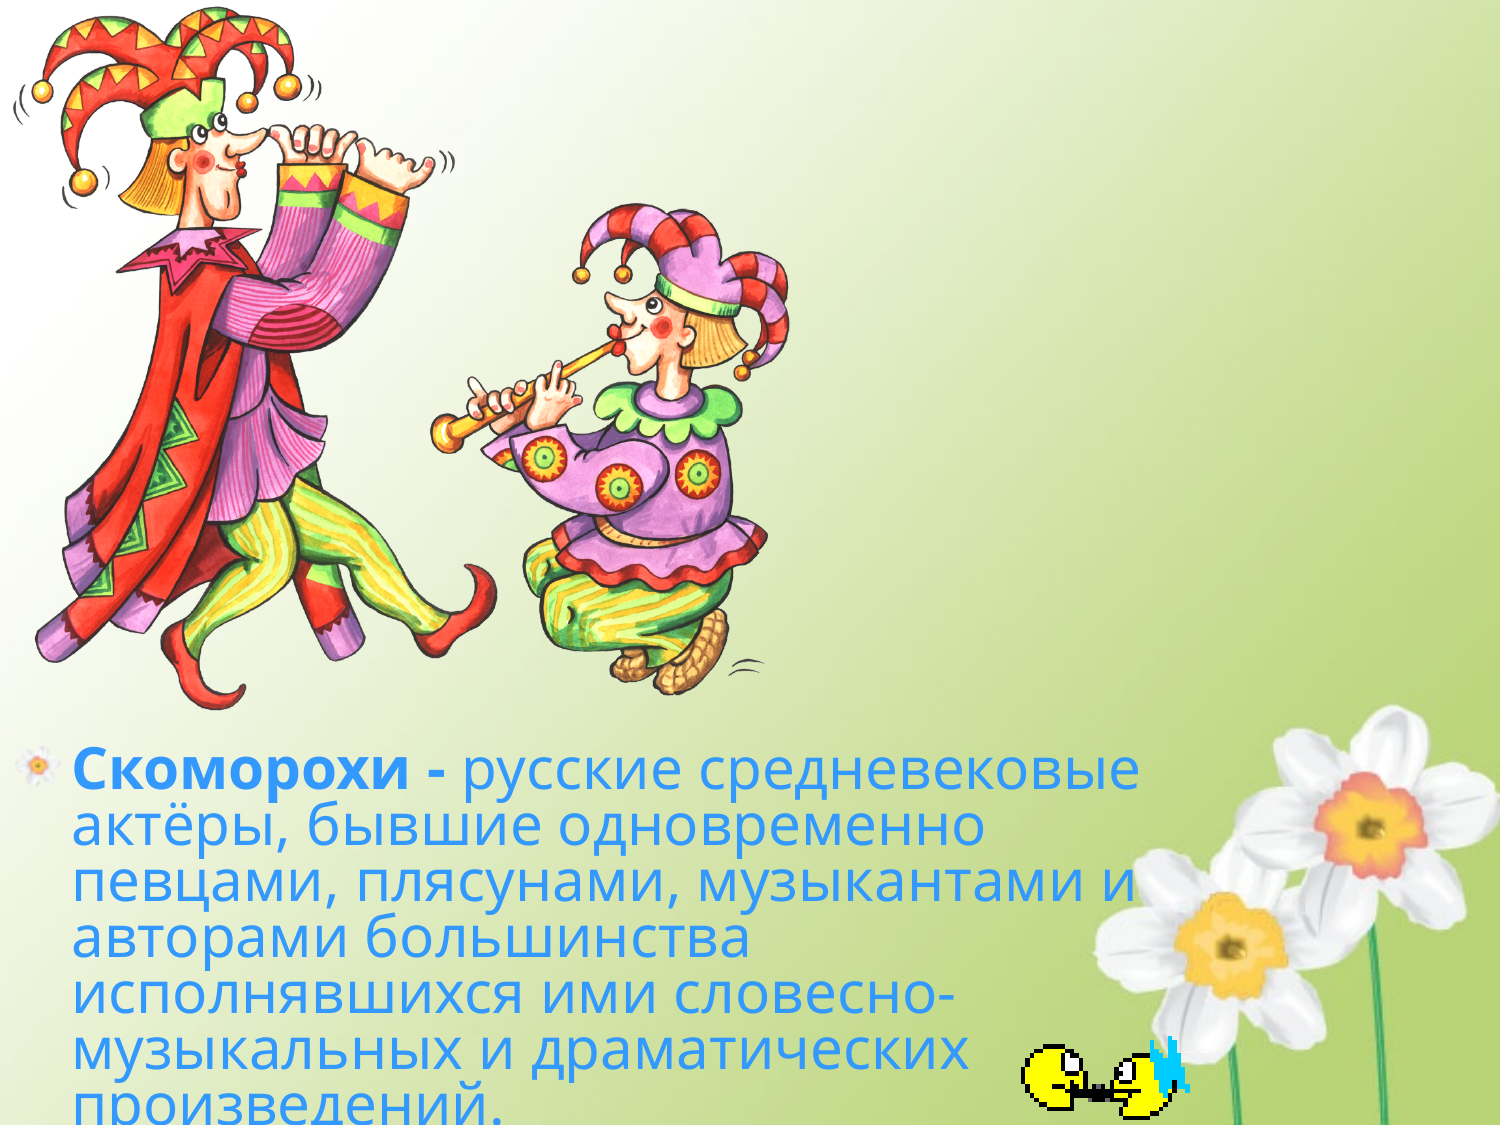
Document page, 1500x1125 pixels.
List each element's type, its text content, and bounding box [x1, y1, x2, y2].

picture [0, 0, 1500, 1125]
list Скоморохи - русские средневековые актёры, бывшие одновременно певцами, плясунами, музыкантами и авторами большинства исполнявшихся ими словесно-музыкальных и драматических произведений. [0, 737, 1188, 1125]
picture [15, 745, 61, 787]
